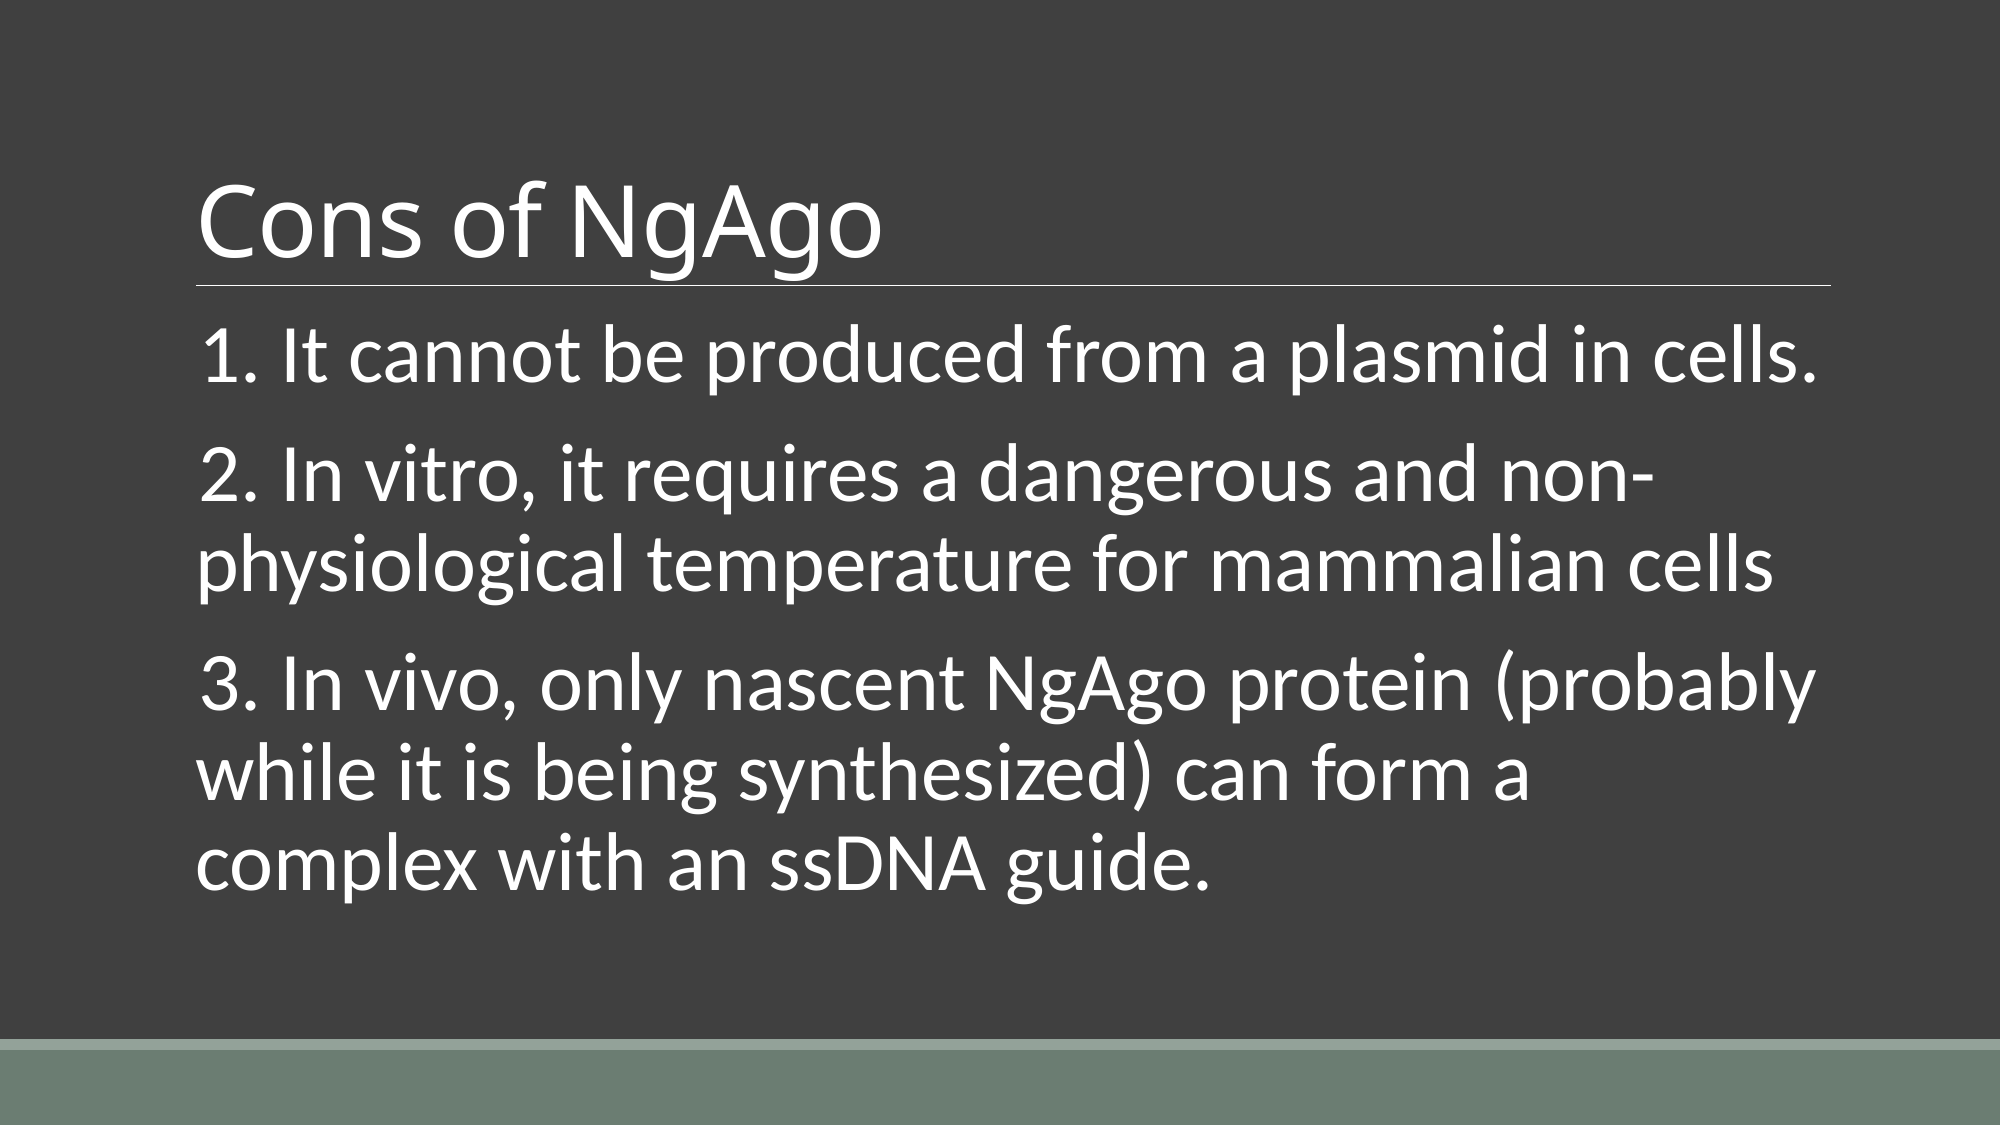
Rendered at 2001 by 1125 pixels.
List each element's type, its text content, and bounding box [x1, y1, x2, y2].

title Cons of NgAgo [180, 47, 1830, 285]
list 1. It cannot be produced from a plasmid in cells. 2. In vitro, it requires a dangerous and non-physiological temperature for mammalian cells 3. In vivo, only nascent NgAgo protein (probably while it is being synthesized) can form a complex with an ssDNA guide. [180, 302, 1830, 963]
